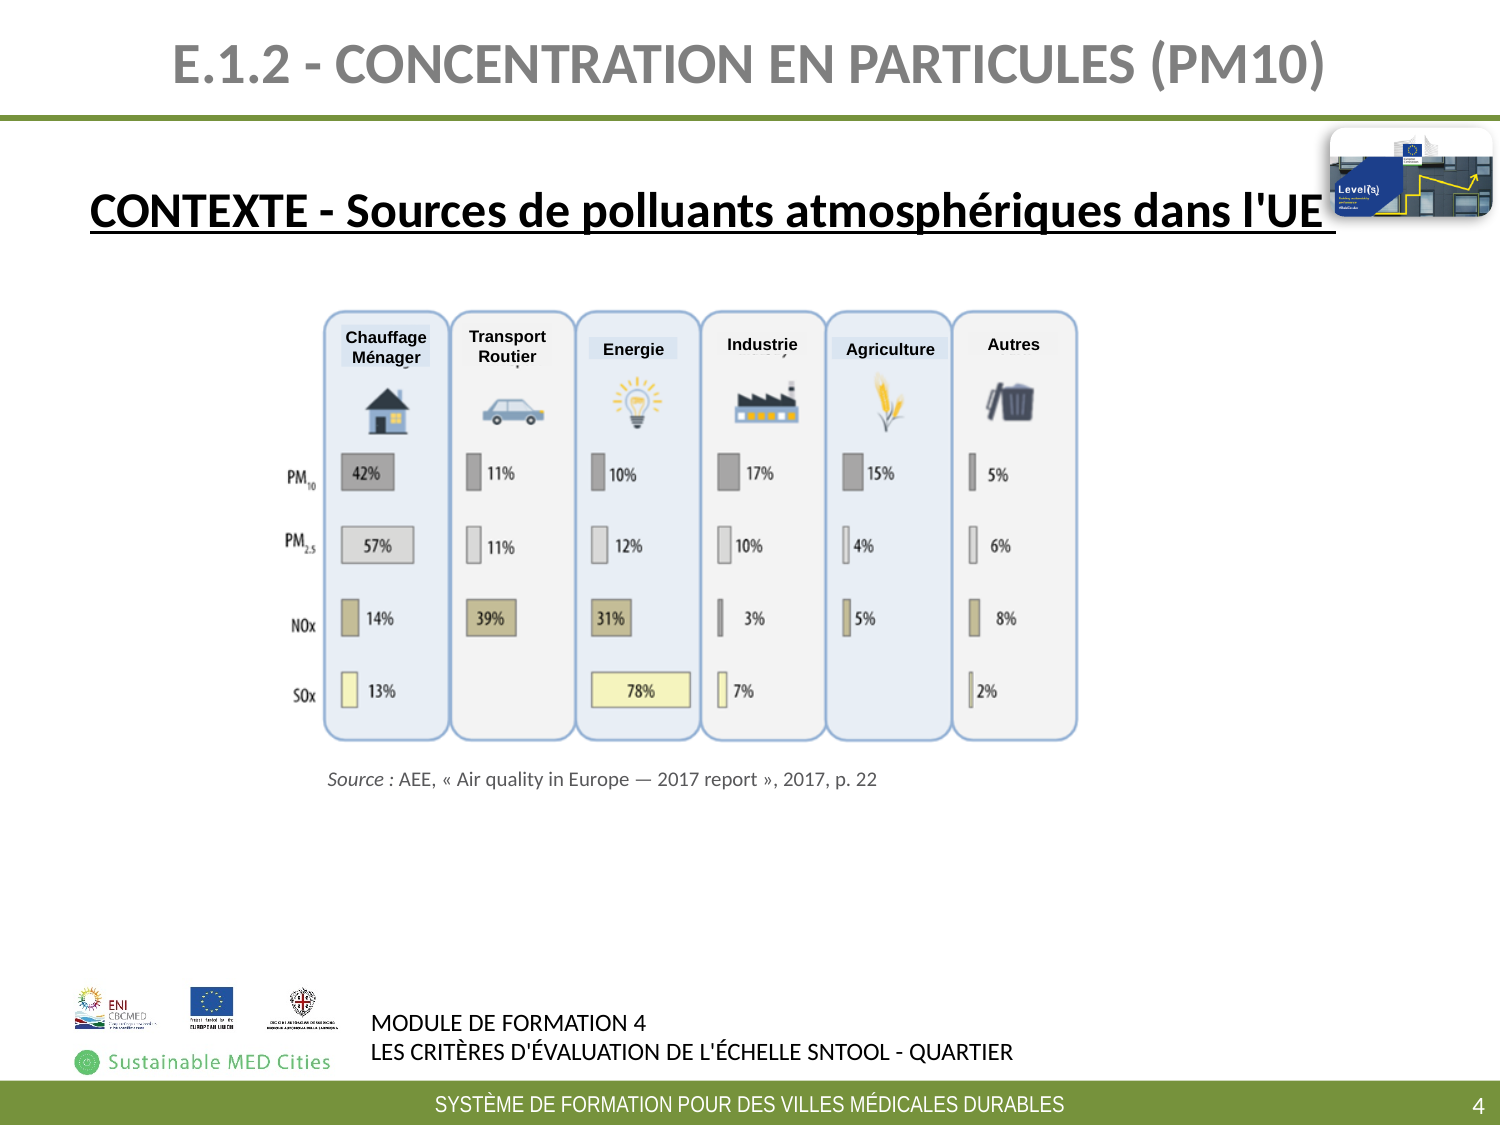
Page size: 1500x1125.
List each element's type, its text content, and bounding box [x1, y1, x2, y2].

picture [262, 290, 1109, 758]
text_box Source : AEE, « Air quality in Europe — 2017 report », 2017, p. 22 [312, 758, 1188, 799]
title E.1.2 - CONCENTRATION EN PARTICULES (PM10) [0, 0, 1500, 121]
picture [62, 978, 356, 1080]
slide_number ‹#› [1399, 1074, 1500, 1125]
picture [1329, 127, 1493, 217]
text_box CONTEXTE - Sources de polluants atmosphériques dans l'UE [74, 169, 1425, 270]
